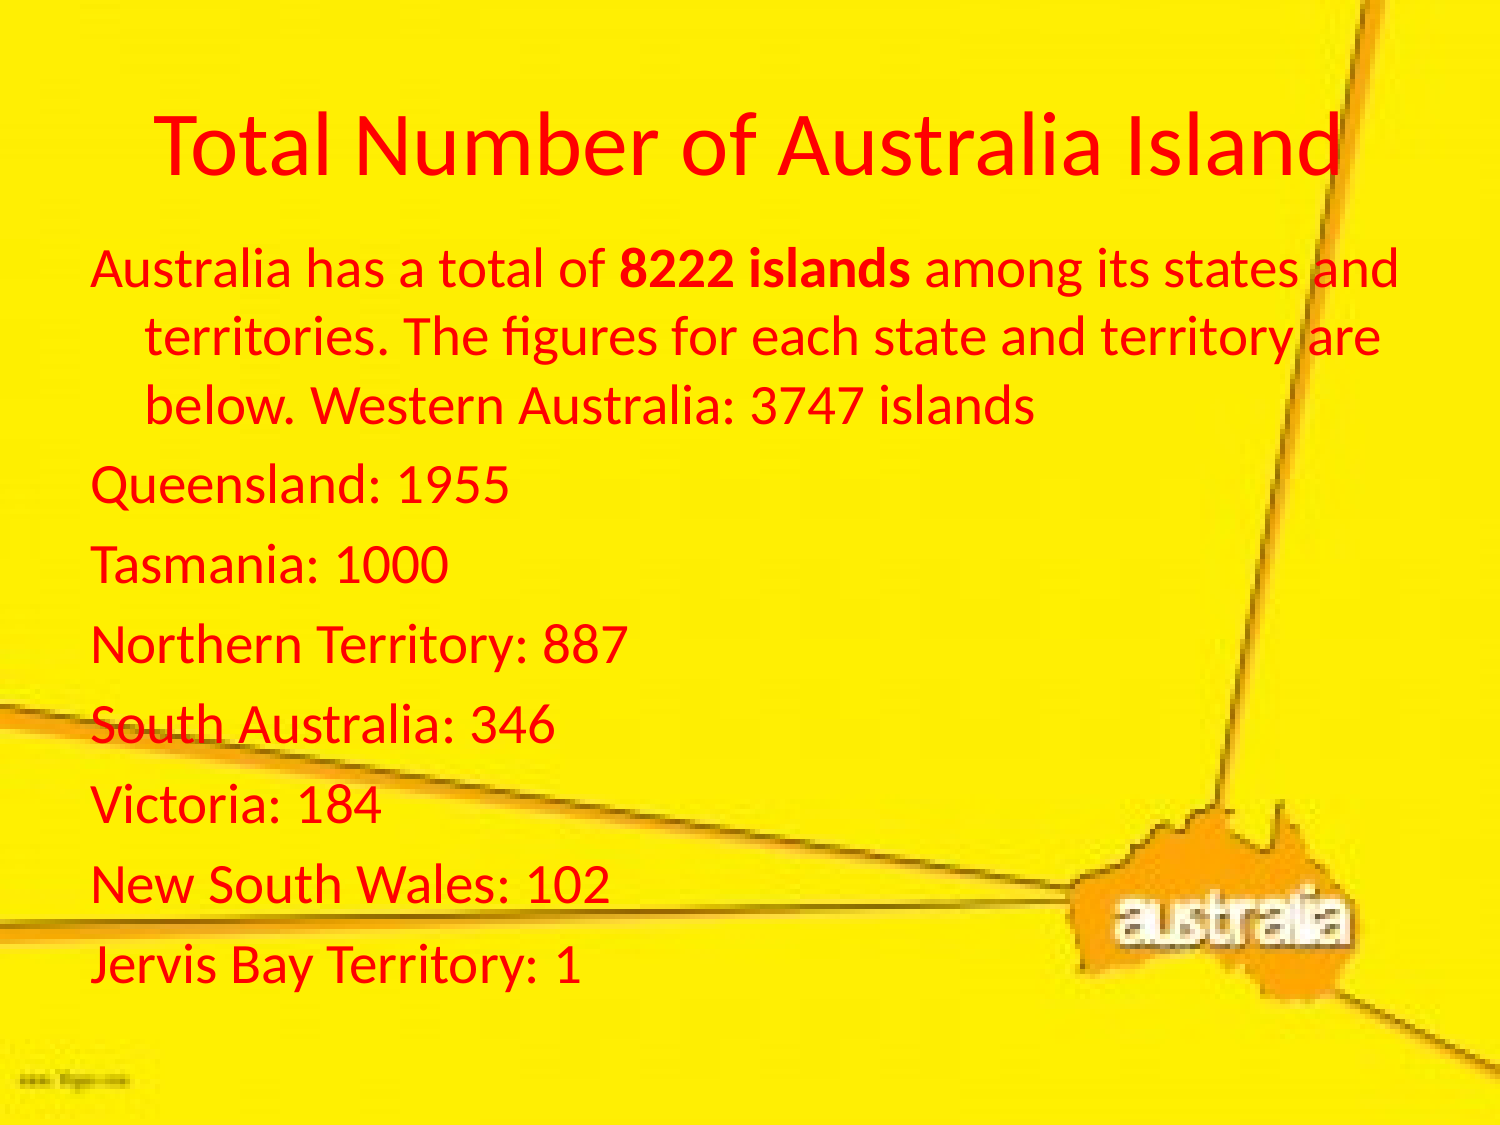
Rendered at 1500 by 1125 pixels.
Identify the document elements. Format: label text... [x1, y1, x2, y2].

list Australia has a total of 8222 islands among its states and territories. The figures for each state and territory are below. Western Australia: 3747 islands Queensland: 1955 Tasmania: 1000 Northern Territory: 887 South Australia: 346 Victoria: 184 New South Wales: 102 Jervis Bay Territory: 1 [75, 222, 1425, 1005]
picture [0, 0, 1500, 1125]
title Total Number of Australia Island [75, 45, 1425, 222]
